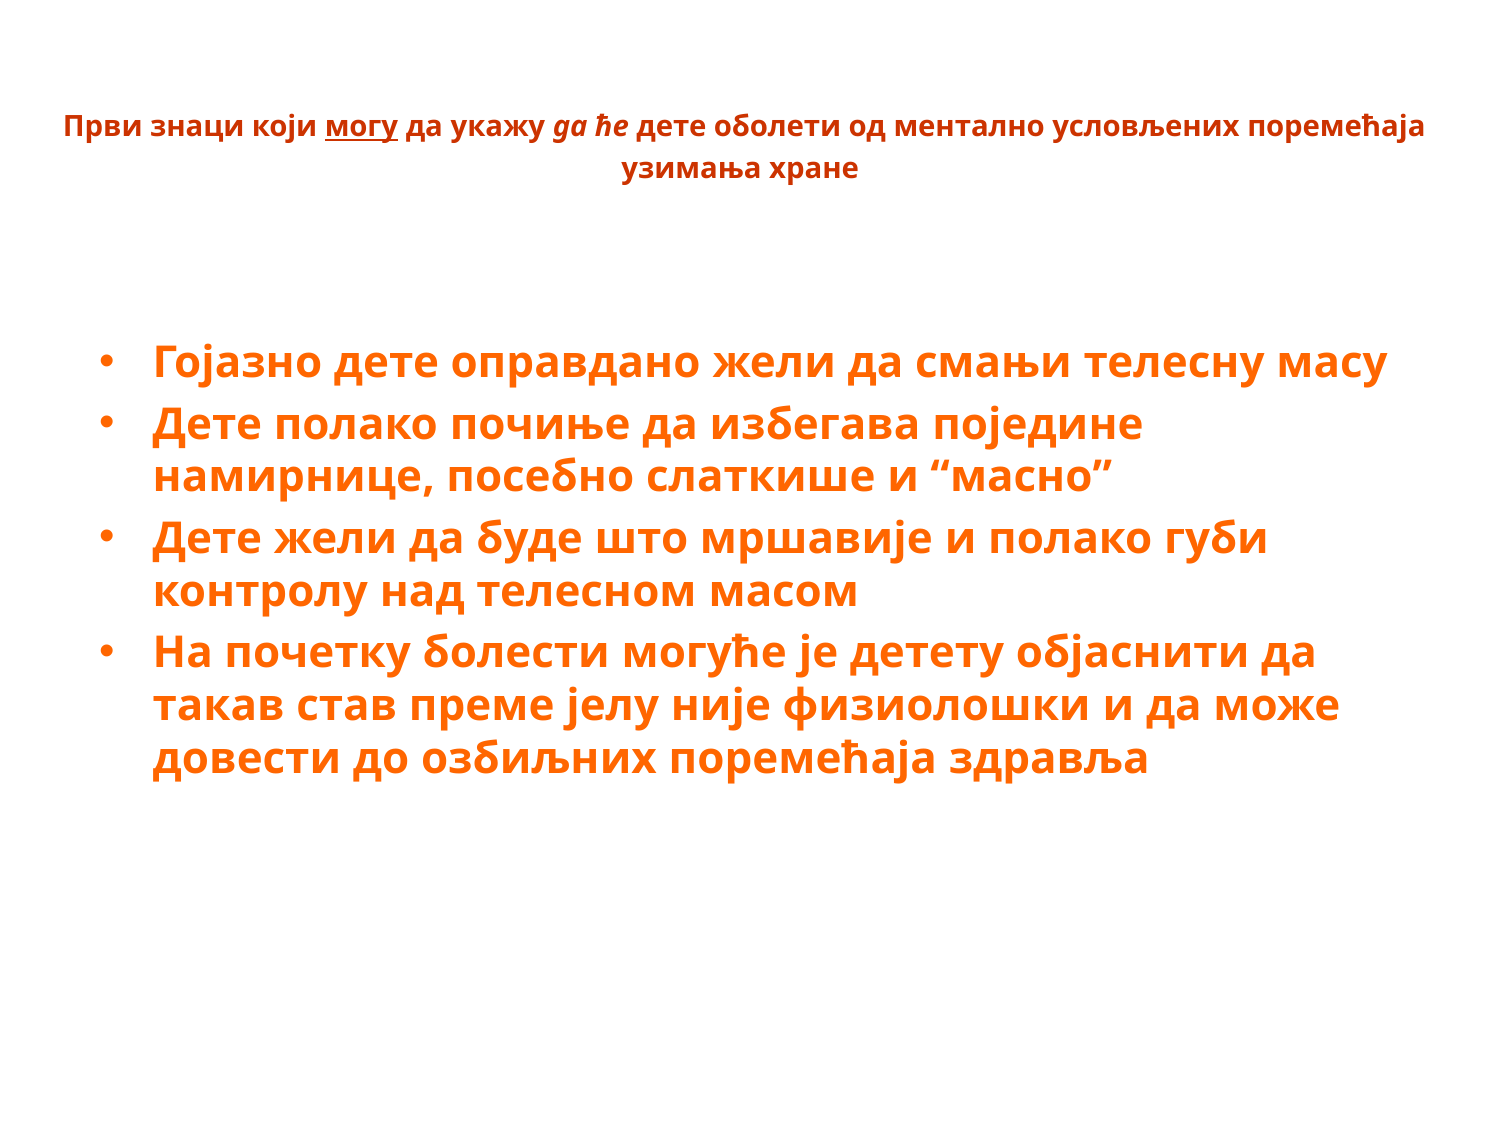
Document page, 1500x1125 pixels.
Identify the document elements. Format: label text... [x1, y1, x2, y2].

list Гојазно дете оправдано жели да смањи телесну масу Дете полако почиње да избегава поједине намирнице, посебно слаткише и “масно” Дете жели да буде што мршавије и полако губи контролу над телесном масом На почетку болести могуће је детету објаснити да такав став преме јелу није физиолошки и да може довести до озбиљних поремећаја здравља [84, 326, 1426, 829]
title Први знаци који могу да укажу да ће дете оболети од ментално условљених поремећаја узимања хране [45, 64, 1444, 194]
